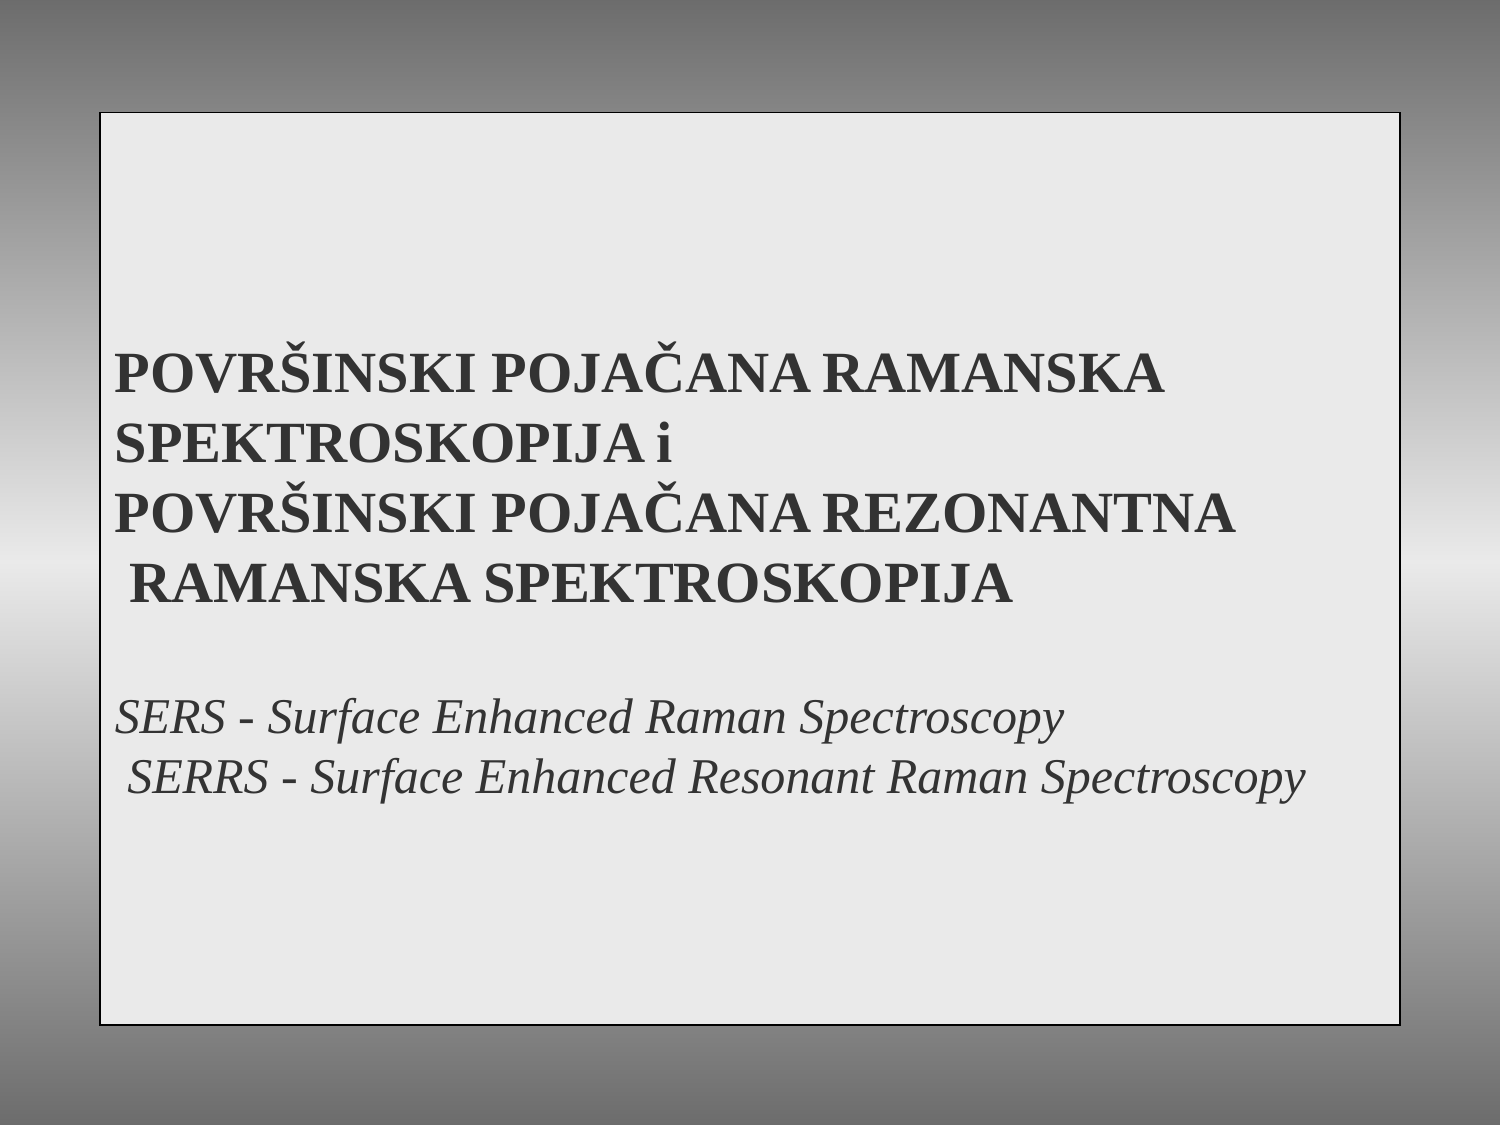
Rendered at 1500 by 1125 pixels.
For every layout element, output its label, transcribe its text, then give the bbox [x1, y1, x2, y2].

text_box POVRŠINSKI POJAČANA RAMANSKA SPEKTROSKOPIJA i POVRŠINSKI POJAČANA REZONANTNA RAMANSKA SPEKTROSKOPIJA SERS - Surface Enhanced Raman Spectroscopy SERRS - Surface Enhanced Resonant Raman Spectroscopy [99, 112, 1400, 1025]
